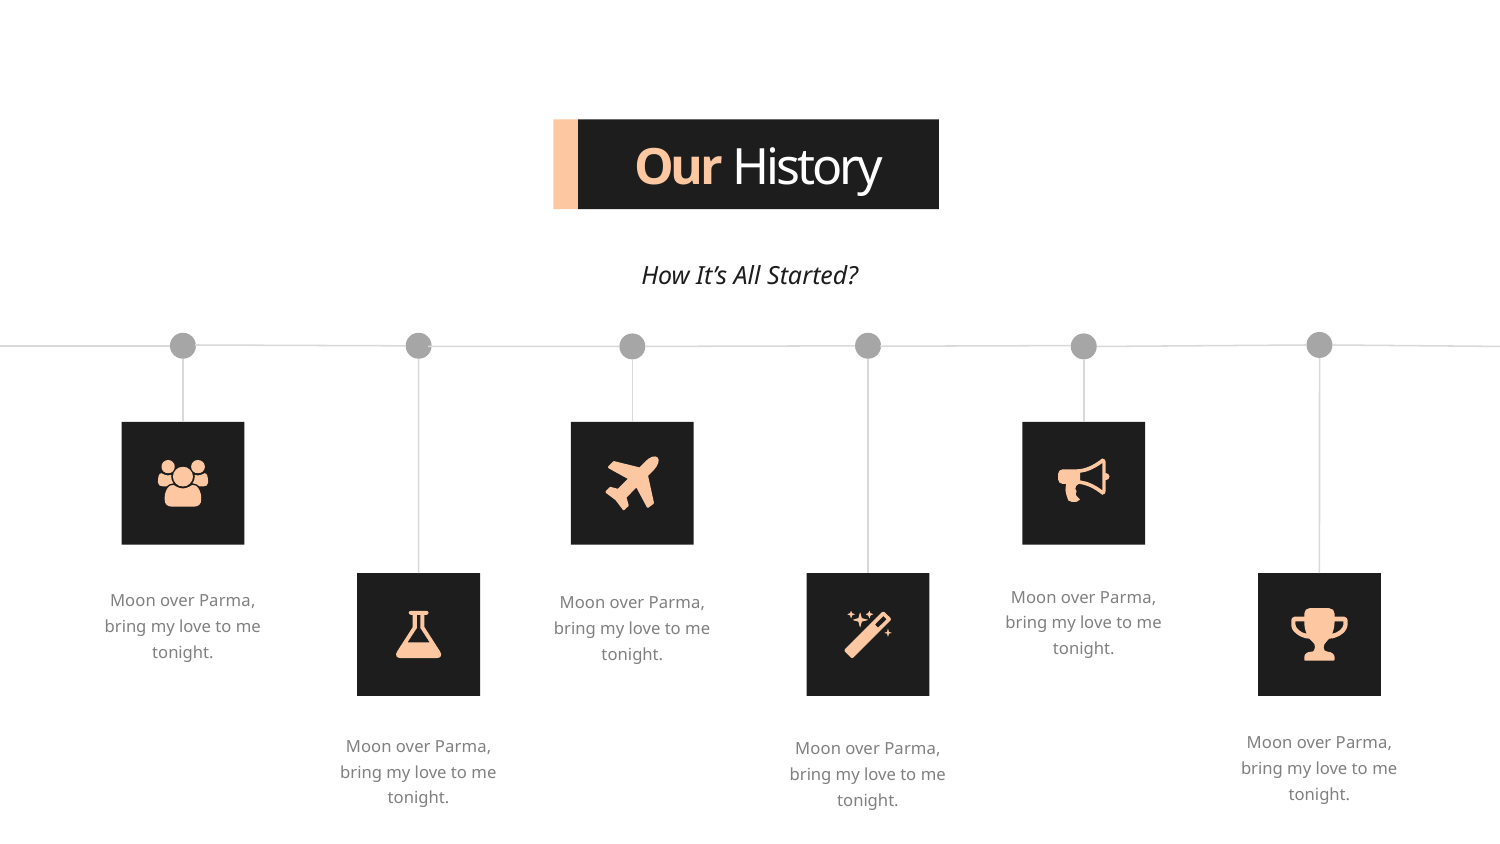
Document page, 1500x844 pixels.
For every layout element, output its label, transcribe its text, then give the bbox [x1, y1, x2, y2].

text_box [403, 330, 434, 361]
text_box [1304, 329, 1335, 360]
text_box [569, 420, 696, 547]
text_box [167, 330, 198, 361]
text_box Moon over Parma, bring my love to me tonight. [989, 573, 1179, 666]
text_box [1256, 571, 1383, 698]
text_box [1069, 331, 1099, 362]
text_box [119, 420, 246, 547]
text_box [396, 610, 442, 659]
text_box [355, 571, 482, 698]
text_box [157, 459, 209, 507]
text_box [844, 610, 892, 659]
text_box [853, 330, 883, 361]
text_box [617, 331, 648, 362]
text_box Moon over Parma, bring my love to me tonight. [324, 722, 514, 815]
text_box [805, 571, 932, 698]
text_box Our History [580, 119, 939, 210]
text_box [1058, 458, 1110, 502]
text_box [605, 456, 659, 511]
text_box Moon over Parma, bring my love to me tonight. [1224, 719, 1414, 812]
text_box Moon over Parma, bring my love to me tonight. [773, 724, 963, 817]
text_box Moon over Parma, bring my love to me tonight. [88, 576, 278, 669]
text_box Moon over Parma, bring my love to me tonight. [537, 578, 727, 671]
text_box [1020, 420, 1147, 547]
text_box [551, 117, 580, 211]
text_box How It’s All Started? [452, 251, 1048, 309]
text_box [1291, 608, 1348, 661]
